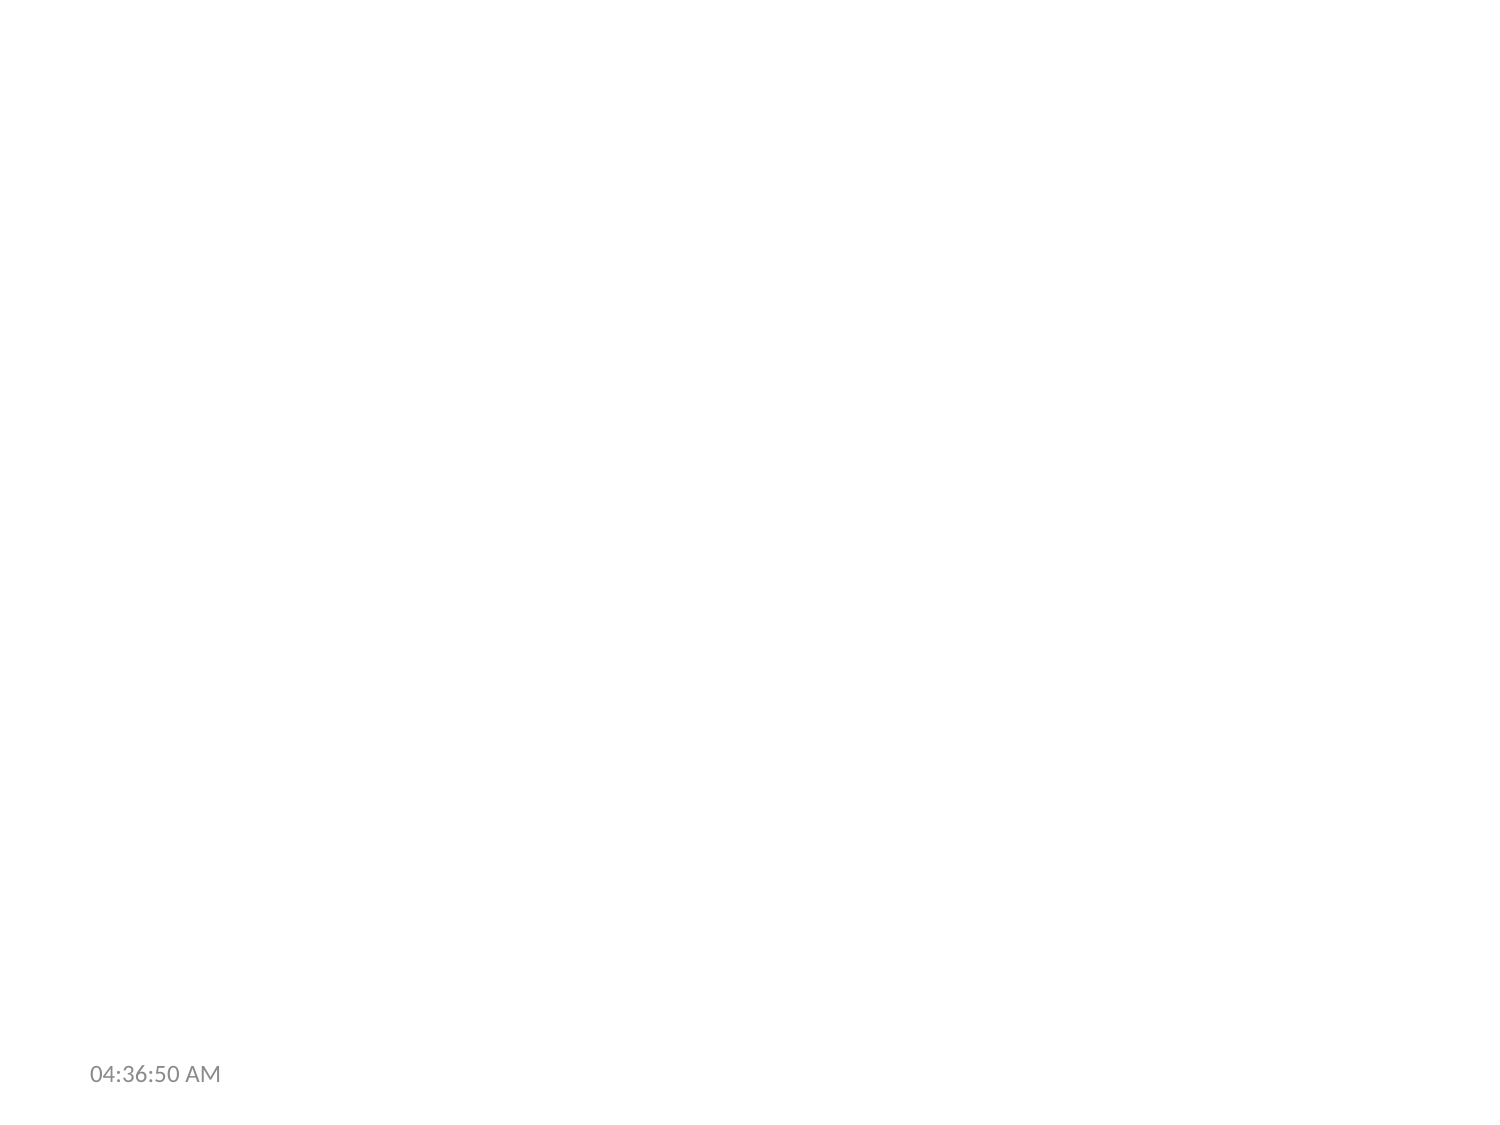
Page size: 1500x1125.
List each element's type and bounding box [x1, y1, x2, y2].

slide_number [75, 1042, 425, 1103]
